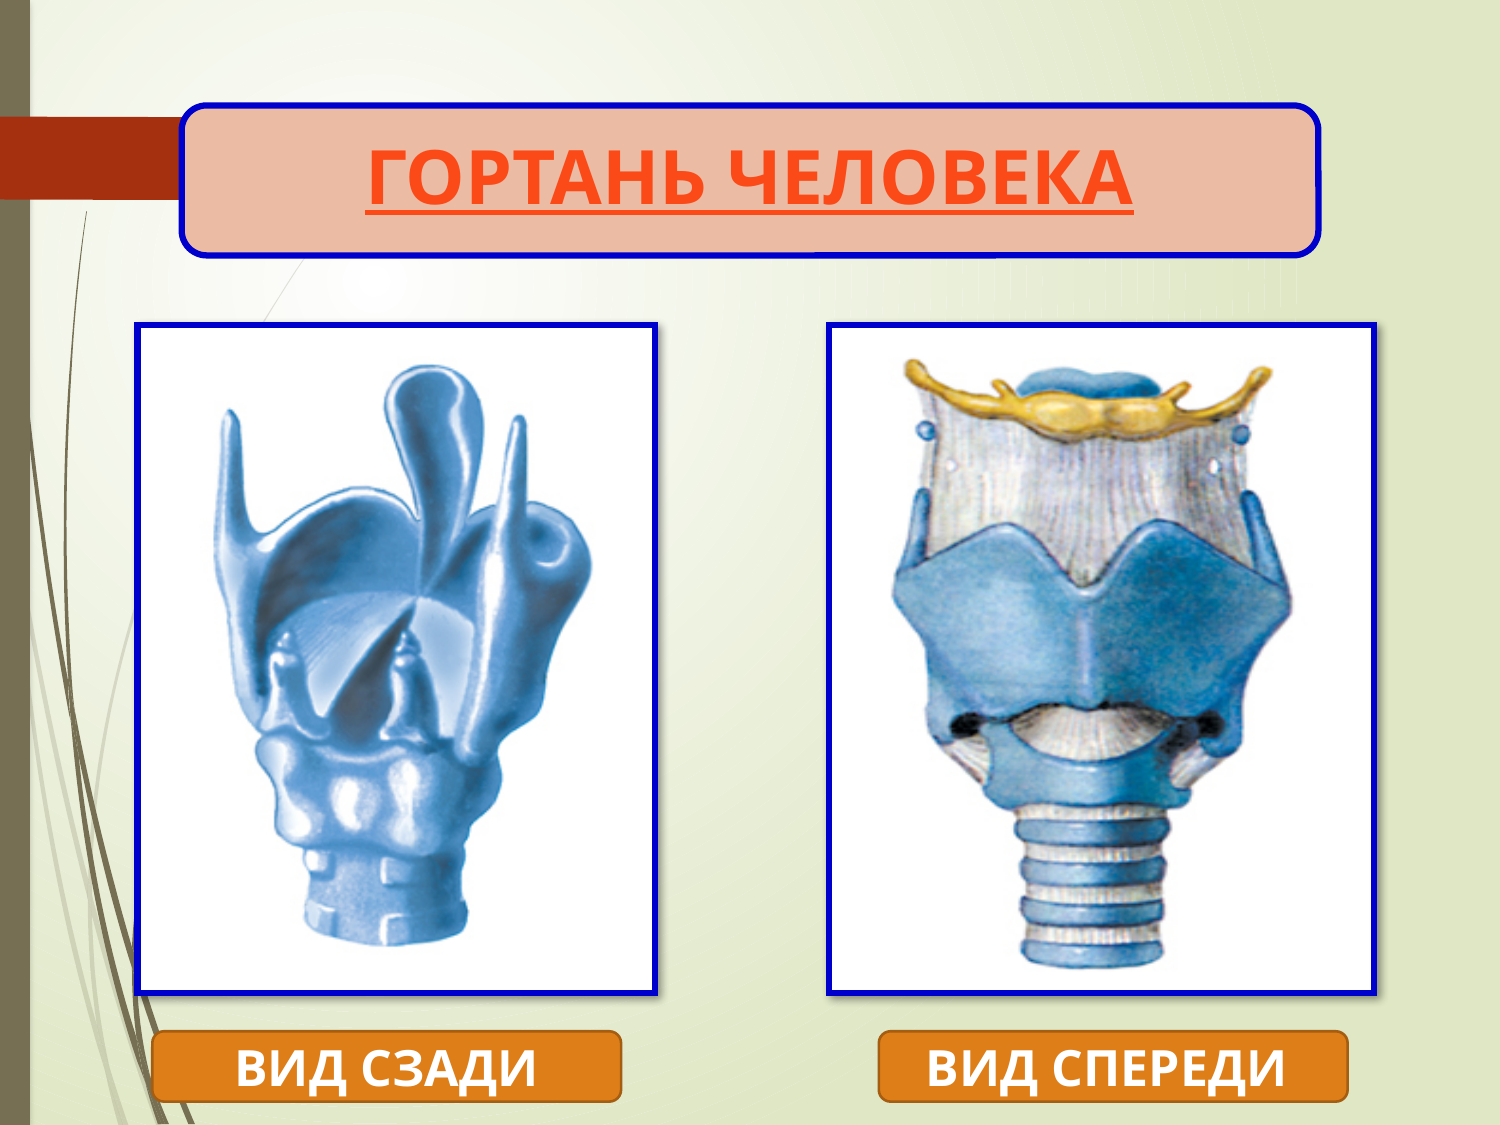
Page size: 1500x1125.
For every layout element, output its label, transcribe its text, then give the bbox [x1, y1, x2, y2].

text_box ВИД СПЕРЕДИ [877, 1029, 1349, 1103]
text_box ГОРТАНЬ ЧЕЛОВЕКА [180, 104, 1320, 257]
picture [140, 327, 652, 990]
picture [831, 327, 1372, 990]
text_box ВИД СЗАДИ [150, 1029, 623, 1103]
